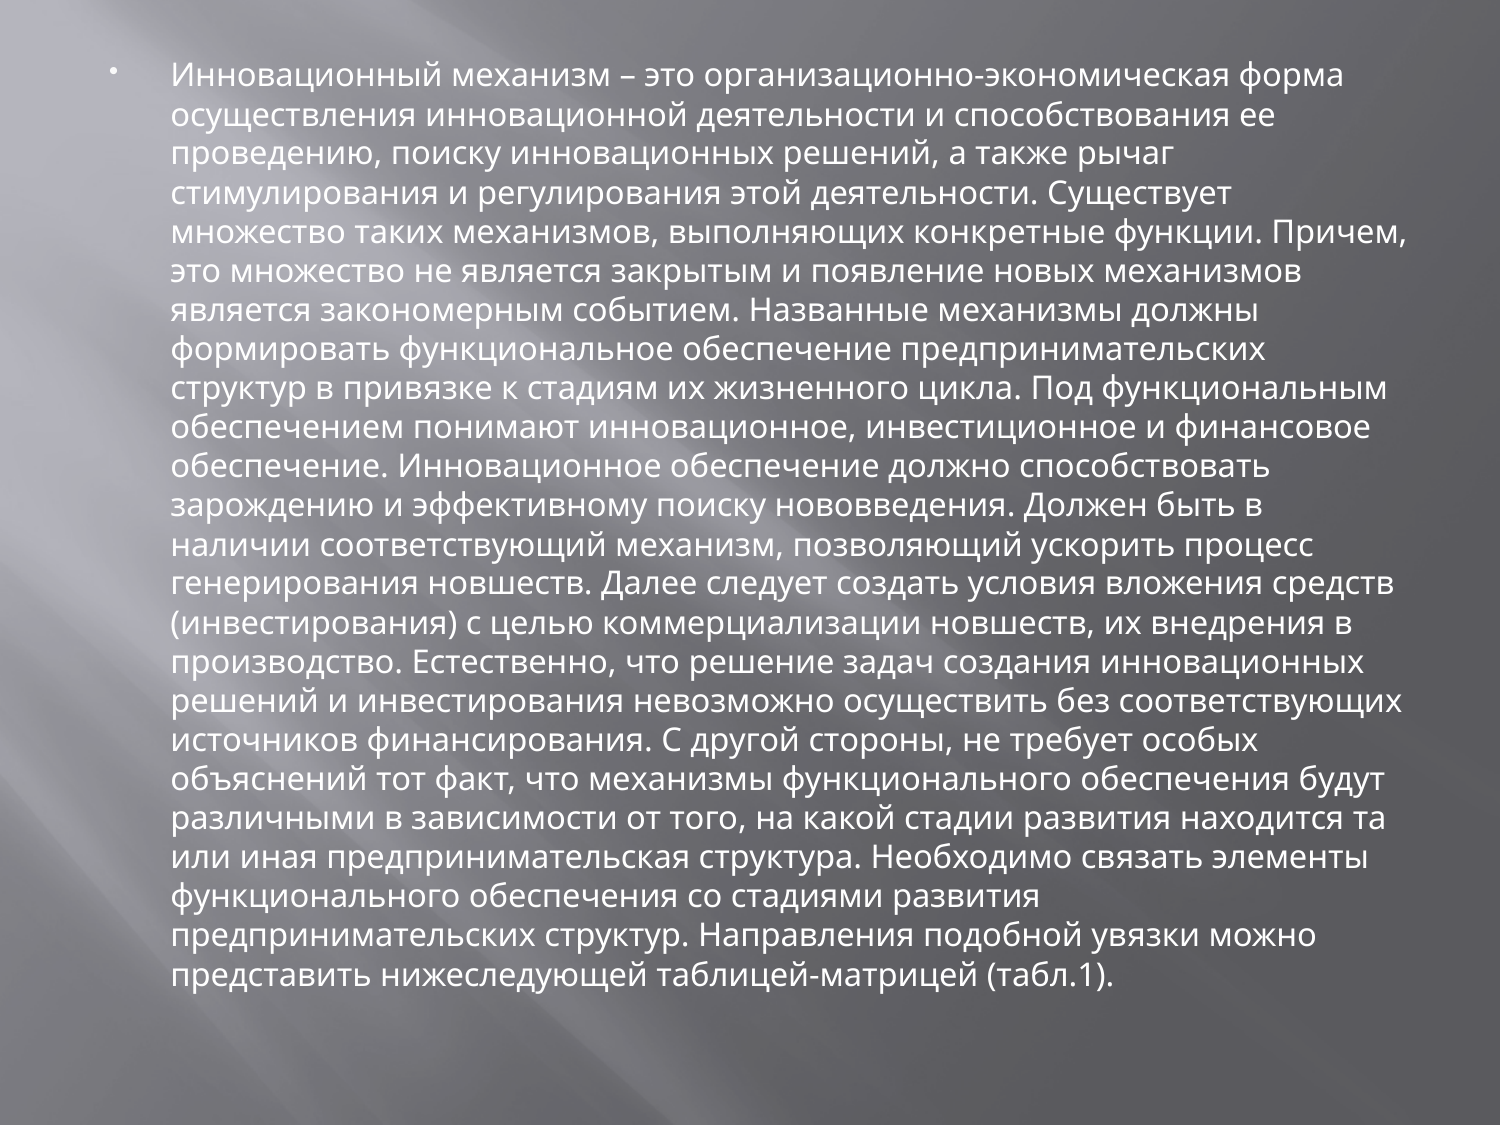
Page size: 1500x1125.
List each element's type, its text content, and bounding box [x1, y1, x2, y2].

list Инновационный механизм – это организационно-экономическая форма осуществления инновационной деятельности и способствования ее проведению, поиску инновационных решений, а также рычаг стимулирования и регулирования этой деятельности. Существует множество таких механизмов, выполняющих конкретные функции. Причем, это множество не является закрытым и появление новых механизмов является закономерным событием. Названные механизмы должны формировать функциональное обеспечение предпринимательских структур в привязке к стадиям их жизненного цикла. Под функциональным обеспечением понимают инновационное, инвестиционное и финансовое обеспечение. Инновационное обеспечение должно способствовать зарождению и эффективному поиску нововведения. Должен быть в наличии соответствующий механизм, позволяющий ускорить процесс генерирования новшеств. Далее следует создать условия вложения средств (инвестирования) с целью коммерциализации новшеств, их внедрения в производство. Естественно, что решение задач создания инновационных решений и инвестирования невозможно осуществить без соответствующих источников финансирования. С другой стороны, не требует особых объяснений тот факт, что механизмы функционального обеспечения будут различными в зависимости от того, на какой стадии развития находится та или иная предпринимательская структура. Необходимо связать элементы функционального обеспечения со стадиями развития предпринимательских структур. Направления подобной увязки можно представить нижеследующей таблицей-матрицей (табл.1). [75, 46, 1425, 1035]
